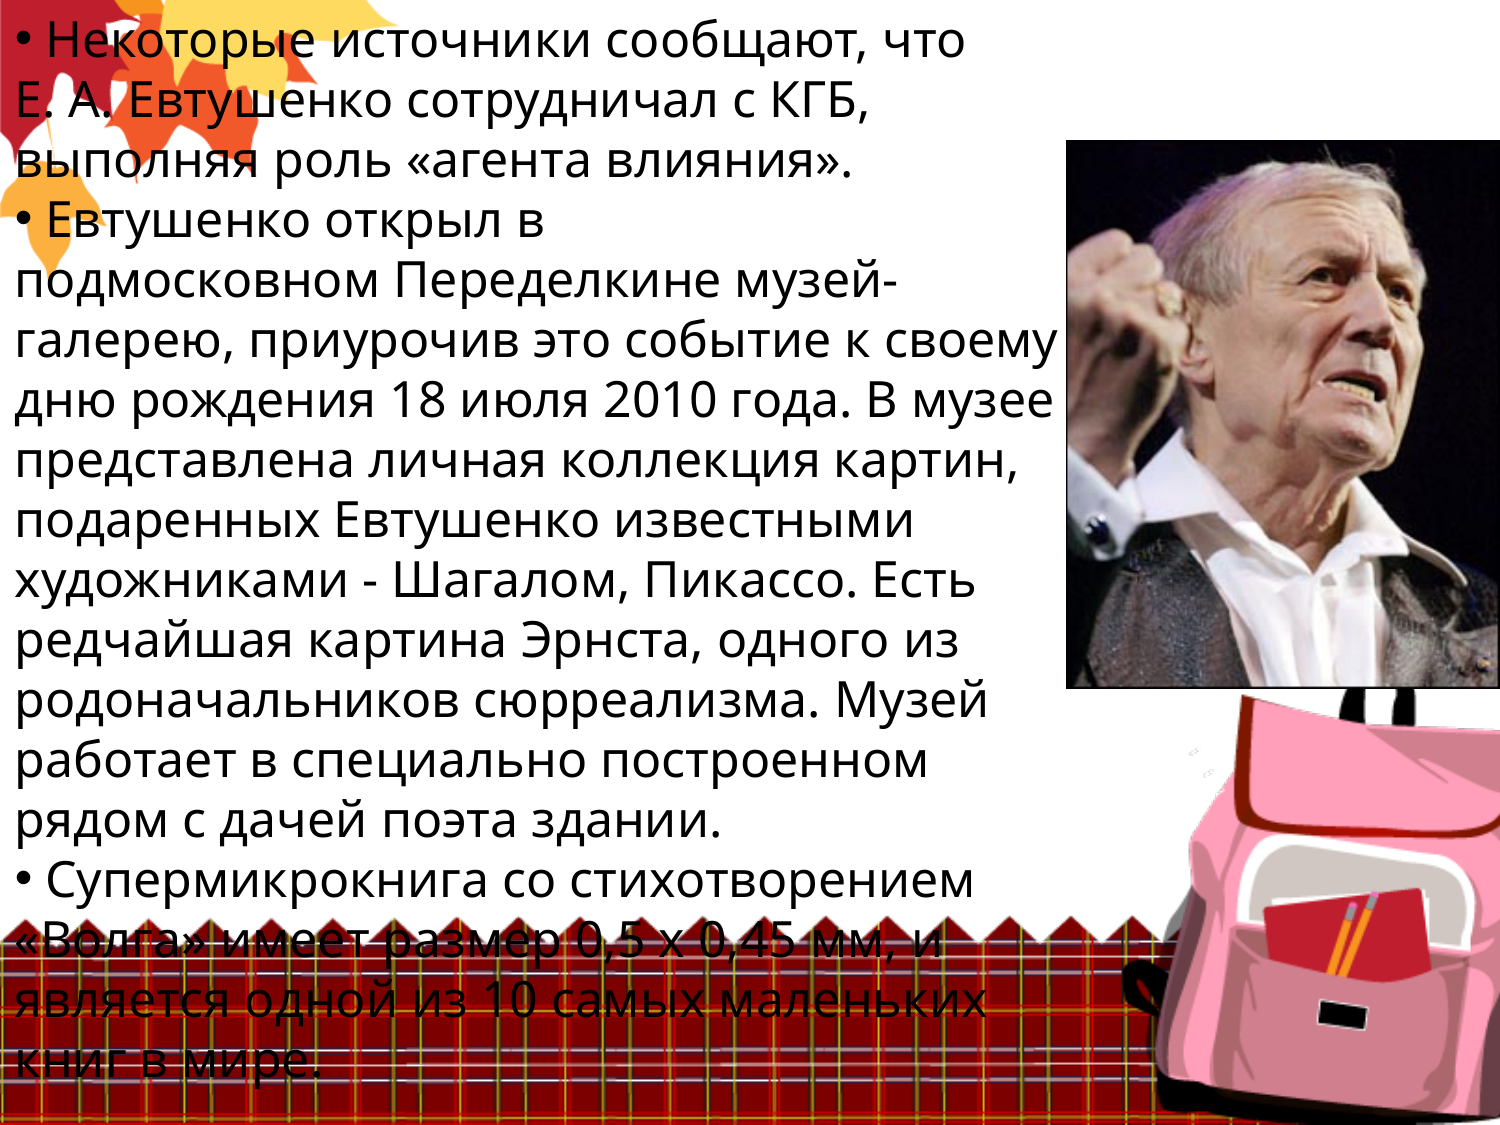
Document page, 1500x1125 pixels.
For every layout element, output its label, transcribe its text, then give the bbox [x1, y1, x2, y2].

text_box Некоторые источники сообщают, что Е. А. Евтушенко сотрудничал с КГБ, выполняя роль «агента влияния». Евтушенко открыл в подмосковном Переделкине музей-галерею, приурочив это событие к своему дню рождения 18 июля 2010 года. В музее представлена личная коллекция картин, подаренных Евтушенко известными художниками - Шагалом, Пикассо. Есть редчайшая картина Эрнста, одного из родоначальников сюрреализма. Музей работает в специально построенном рядом с дачей поэта здании. Супермикрокнига со стихотворением «Волга» имеет размер 0,5 х 0,45 мм, и является одной из 10 самых маленьких книг в мире. [0, 0, 1102, 1095]
picture [0, 0, 1500, 1125]
